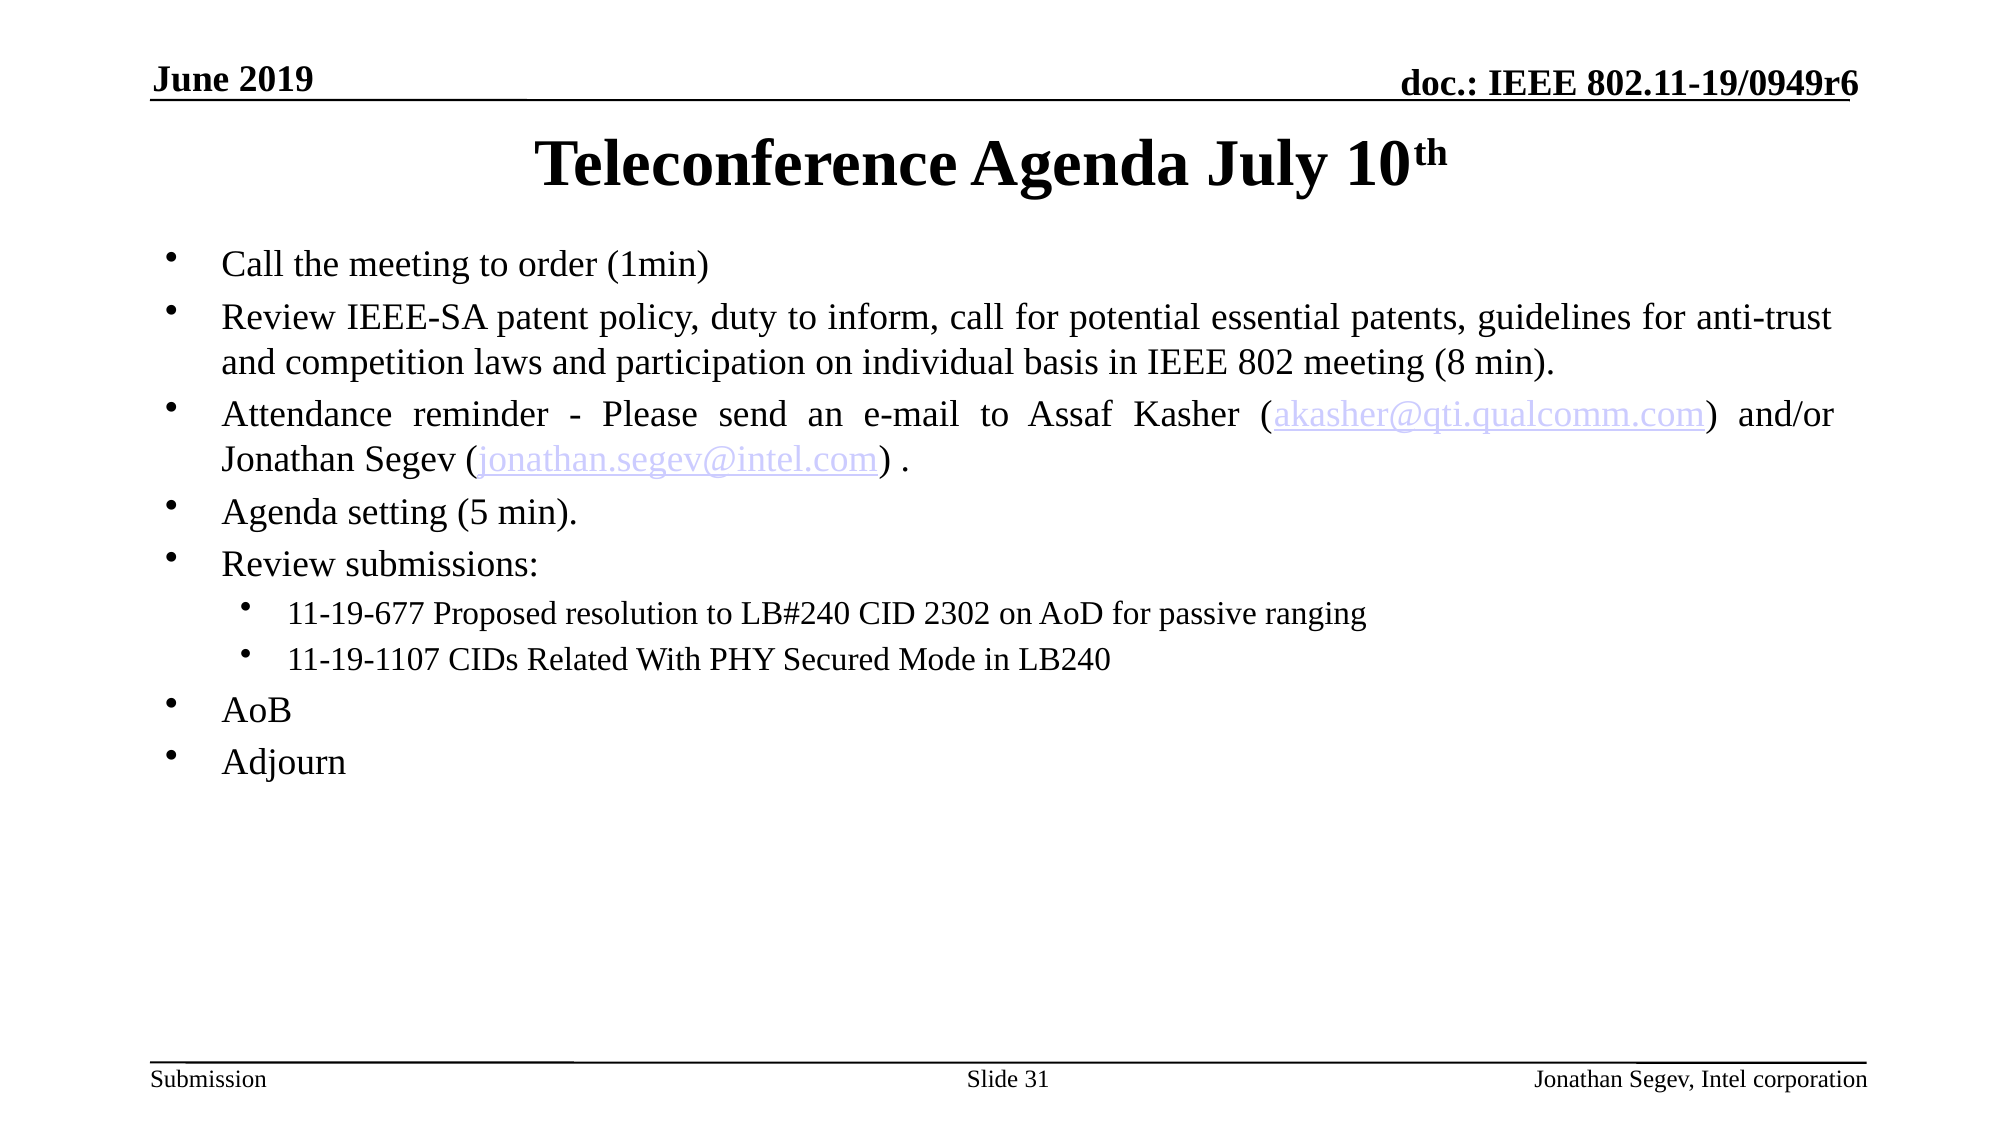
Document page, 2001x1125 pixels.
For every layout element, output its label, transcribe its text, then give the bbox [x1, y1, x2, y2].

footer Jonathan Segev, Intel corporation [1171, 1061, 1869, 1093]
list Call the meeting to order (1min) Review IEEE-SA patent policy, duty to inform, call for potential essential patents, guidelines for anti-trust and competition laws and participation on individual basis in IEEE 802 meeting (8 min). Attendance reminder - Please send an e-mail to Assaf Kasher (akasher@qti.qualcomm.com) and/or Jonathan Segev (jonathan.segev@intel.com) . Agenda setting (5 min). Review submissions: 11-19-677 Proposed resolution to LB#240 CID 2302 on AoD for passive ranging 11-19-1107 CIDs Related With PHY Secured Mode in LB240 AoB Adjourn [149, 231, 1850, 1000]
slide_number Slide 31 [950, 1061, 1067, 1123]
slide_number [152, 54, 563, 100]
title Teleconference Agenda July 10th [149, 112, 1850, 205]
